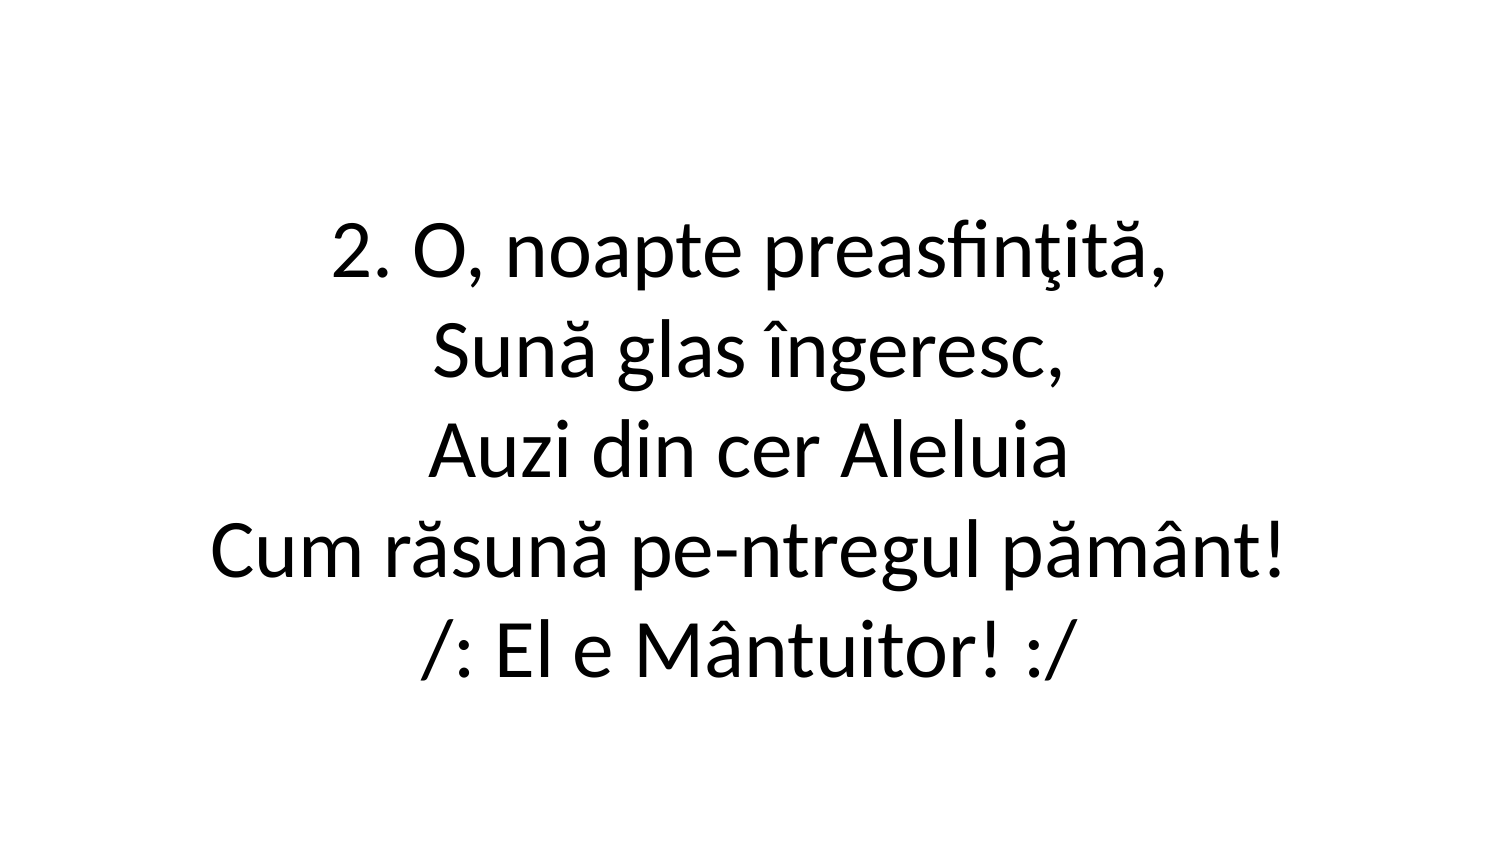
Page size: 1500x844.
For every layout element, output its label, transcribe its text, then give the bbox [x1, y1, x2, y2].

text_box 2. O, noapte preasfinţită, Sună glas îngeresc, Auzi din cer Aleluia Cum răsună pe-ntregul pământ! /: El e Mântuitor! :/ [195, 142, 1305, 702]
